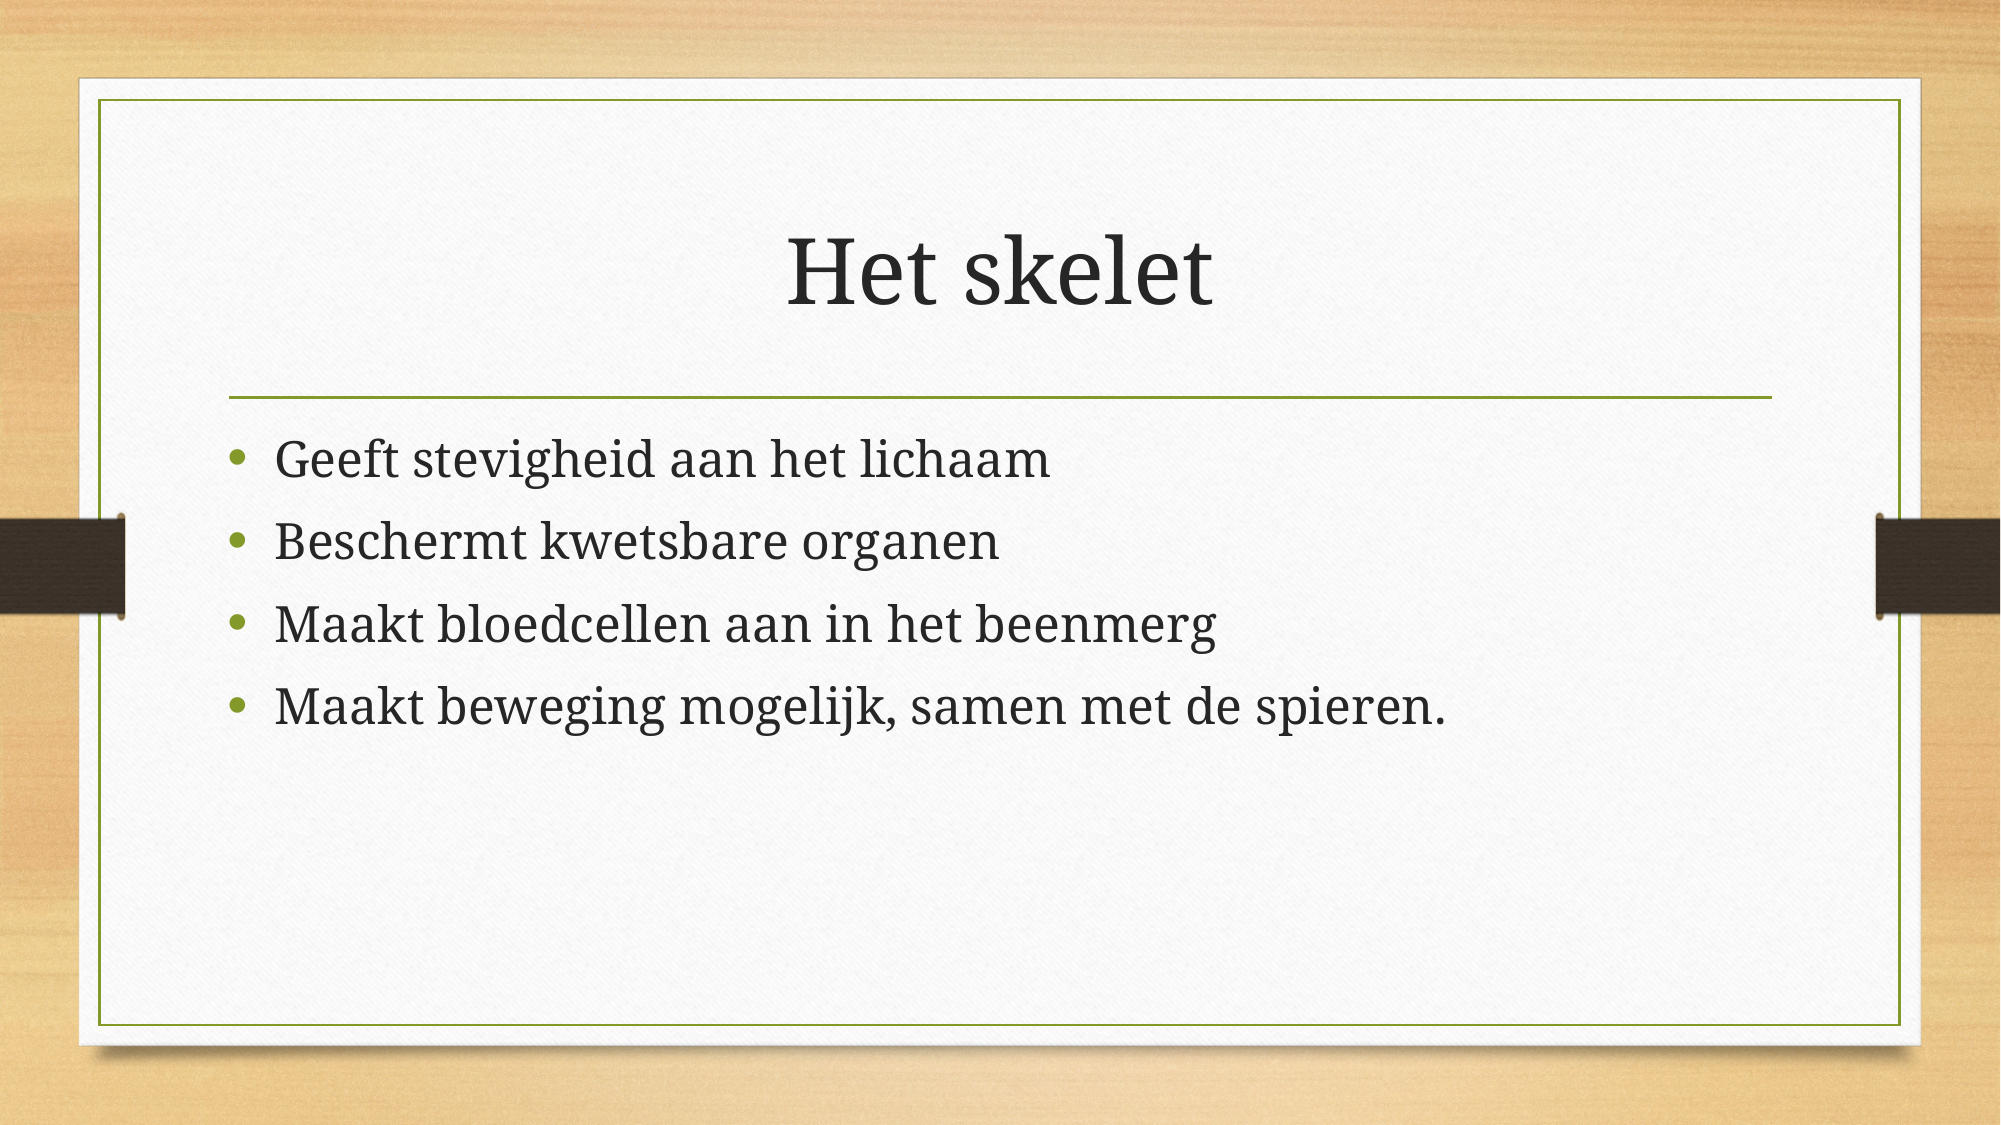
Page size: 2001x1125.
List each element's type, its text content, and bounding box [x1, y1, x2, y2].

picture [0, 0, 2001, 1125]
title Het skelet [212, 161, 1788, 375]
list Geeft stevigheid aan het lichaam Beschermt kwetsbare organen Maakt bloedcellen aan in het beenmerg Maakt beweging mogelijk, samen met de spieren. [212, 419, 1788, 964]
